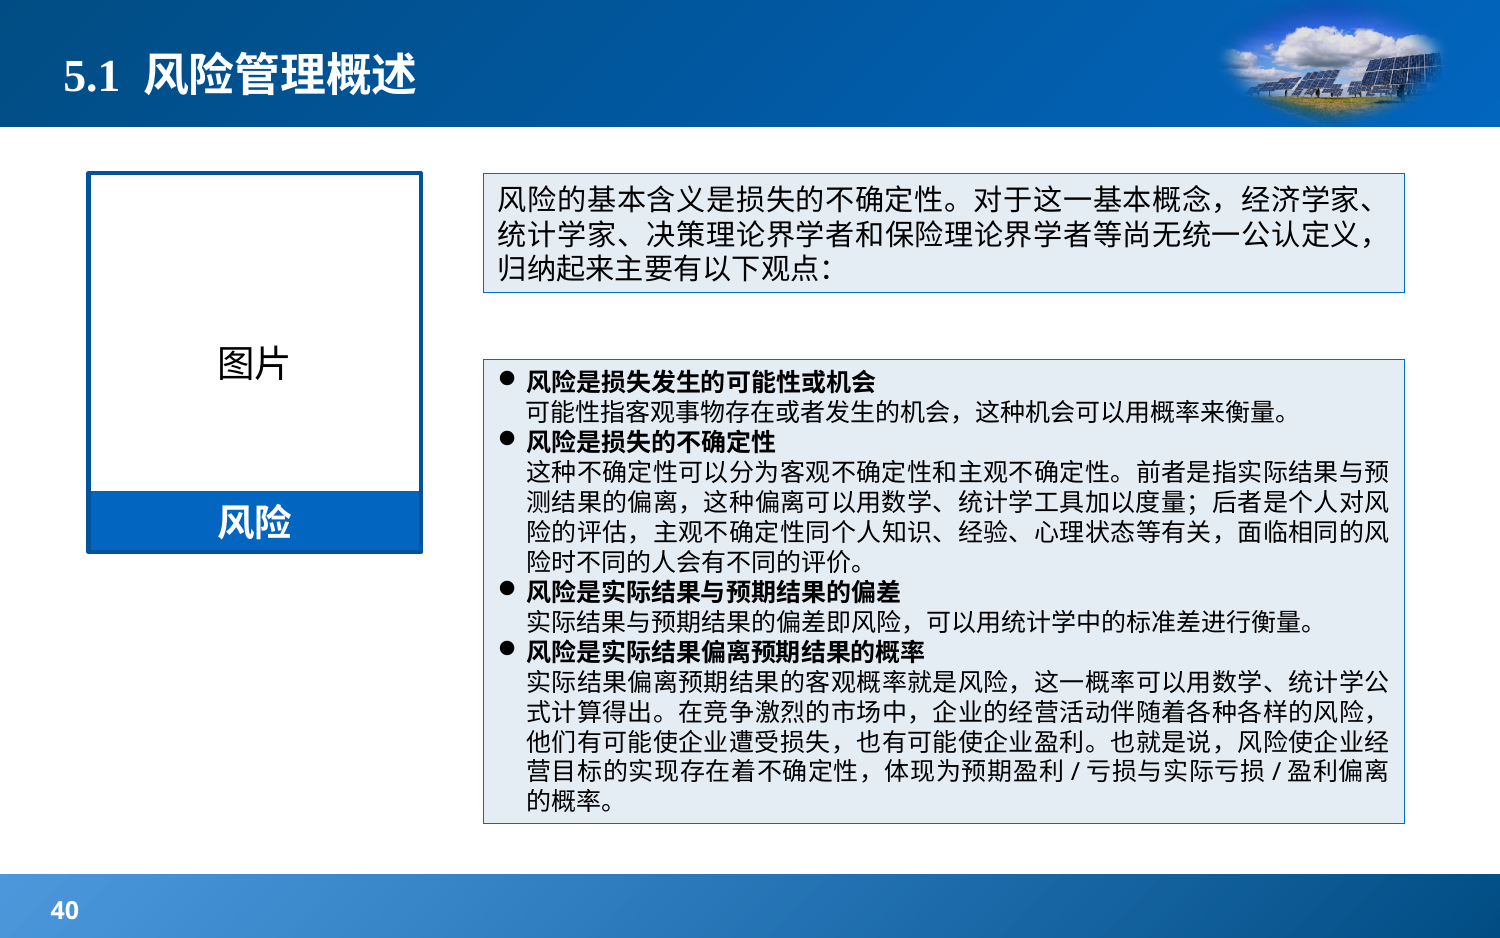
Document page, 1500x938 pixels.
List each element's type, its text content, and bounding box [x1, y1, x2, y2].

text_box 风险的基本含义是损失的不确定性。对于这一基本概念，经济学家、统计学家、决策理论界学者和保险理论界学者等尚无统一公认定义，归纳起来主要有以下观点： [483, 173, 1405, 293]
picture [1233, 6, 1433, 113]
title 5.1 风险管理概述 [48, 19, 1005, 127]
text_box 风险是损失发生的可能性或机会 可能性指客观事物存在或者发生的机会，这种机会可以用概率来衡量。 风险是损失的不确定性 这种不确定性可以分为客观不确定性和主观不确定性。前者是指实际结果与预测结果的偏离，这种偏离可以用数学、统计学工具加以度量；后者是个人对风险的评估，主观不确定性同个人知识、经验、心理状态等有关，面临相同的风险时不同的人会有不同的评价。 风险是实际结果与预期结果的偏差 实际结果与预期结果的偏差即风险，可以用统计学中的标准差进行衡量。 风险是实际结果偏离预期结果的概率 实际结果偏离预期结果的客观概率就是风险，这一概率可以用数学、统计学公式计算得出。在竞争激烈的市场中，企业的经营活动伴随着各种各样的风险，他们有可能使企业遭受损失，也有可能使企业盈利。也就是说，风险使企业经营目标的实现存在着不确定性，体现为预期盈利/亏损与实际亏损/盈利偏离的概率。 [483, 359, 1405, 824]
text_box 图片 [86, 171, 423, 554]
